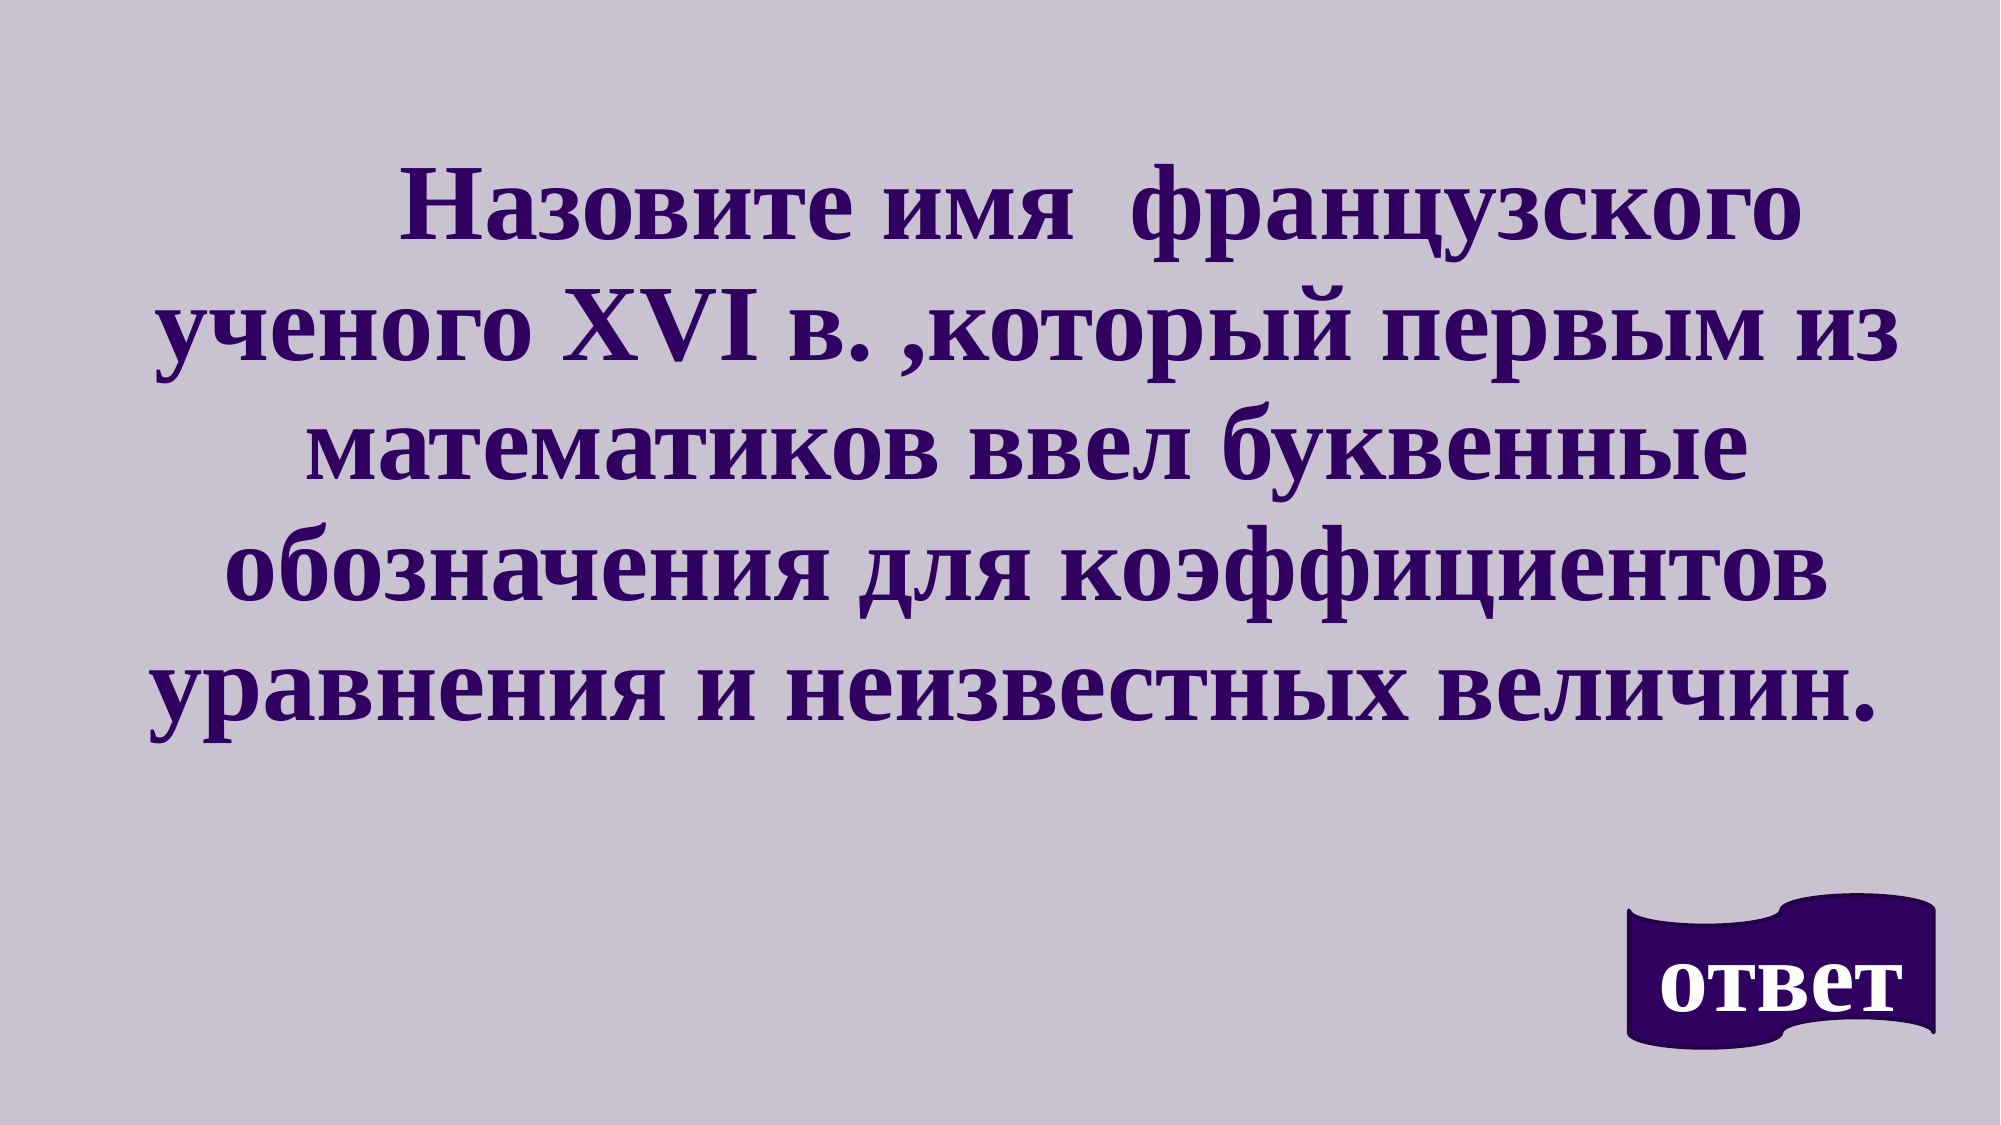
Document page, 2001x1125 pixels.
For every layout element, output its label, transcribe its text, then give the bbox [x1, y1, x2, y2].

text_box ответ [1626, 893, 1936, 1050]
list Назовите имя французского ученого XVI в. ,который первым из математиков ввел буквенные обозначения для коэффициентов уравнения и неизвестных величин. [35, 135, 1964, 797]
